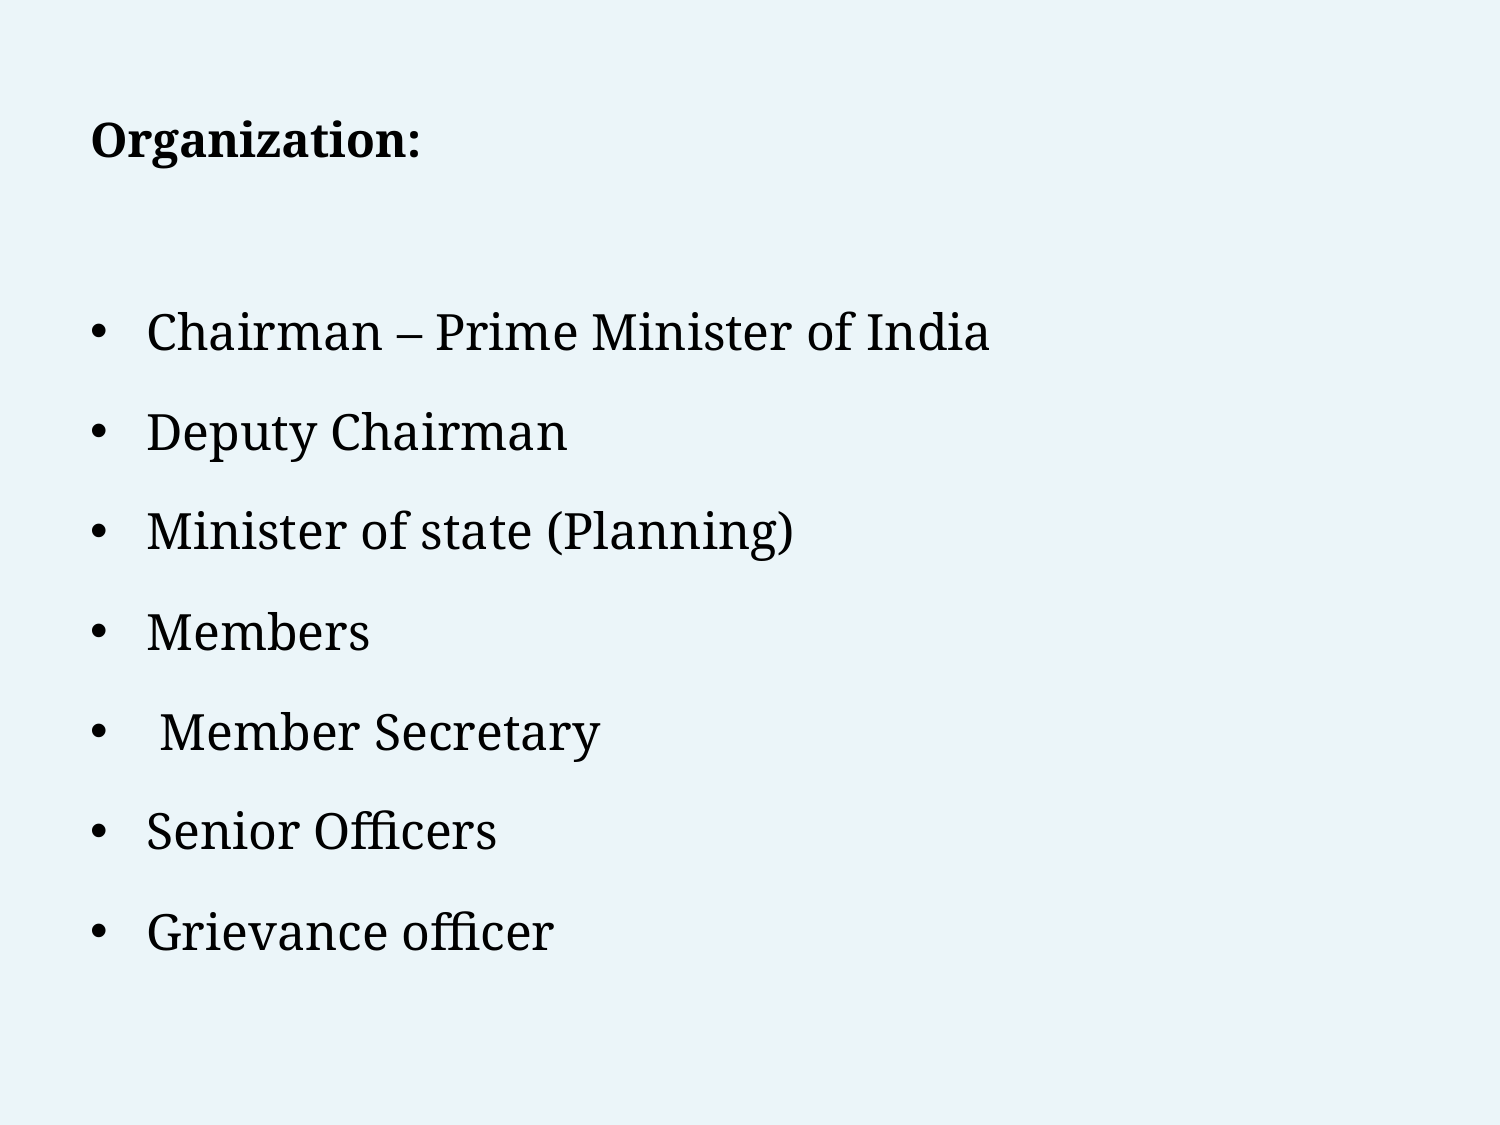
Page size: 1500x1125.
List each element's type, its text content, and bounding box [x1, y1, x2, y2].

title Organization: [75, 45, 1425, 233]
list Chairman – Prime Minister of India Deputy Chairman Minister of state (Planning) Members Member Secretary Senior Officers Grievance officer [75, 262, 1425, 1005]
